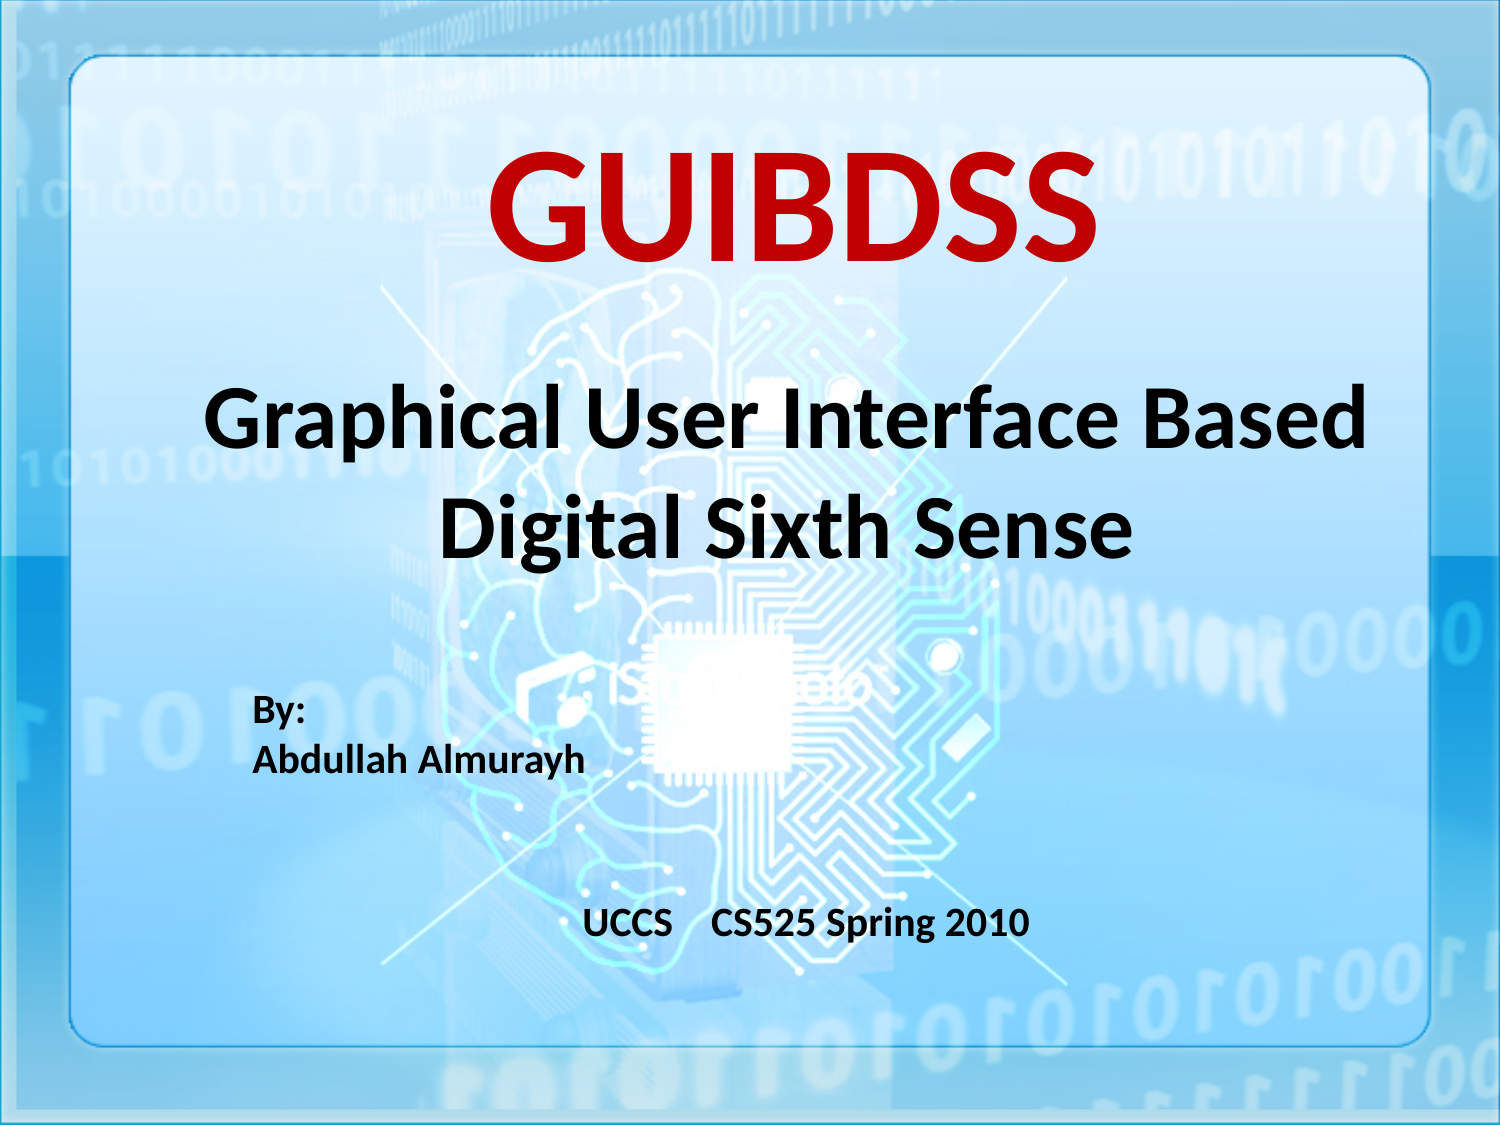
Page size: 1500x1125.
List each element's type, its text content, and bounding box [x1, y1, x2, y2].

text_box Graphical User Interface Based Digital Sixth Sense [162, 349, 1413, 585]
picture [0, 0, 1500, 1125]
text_box By: Abdullah Almurayh [237, 674, 1375, 790]
text_box UCCS CS525 Spring 2010 [237, 887, 1375, 953]
text_box GUIBDSS [274, 87, 1313, 303]
